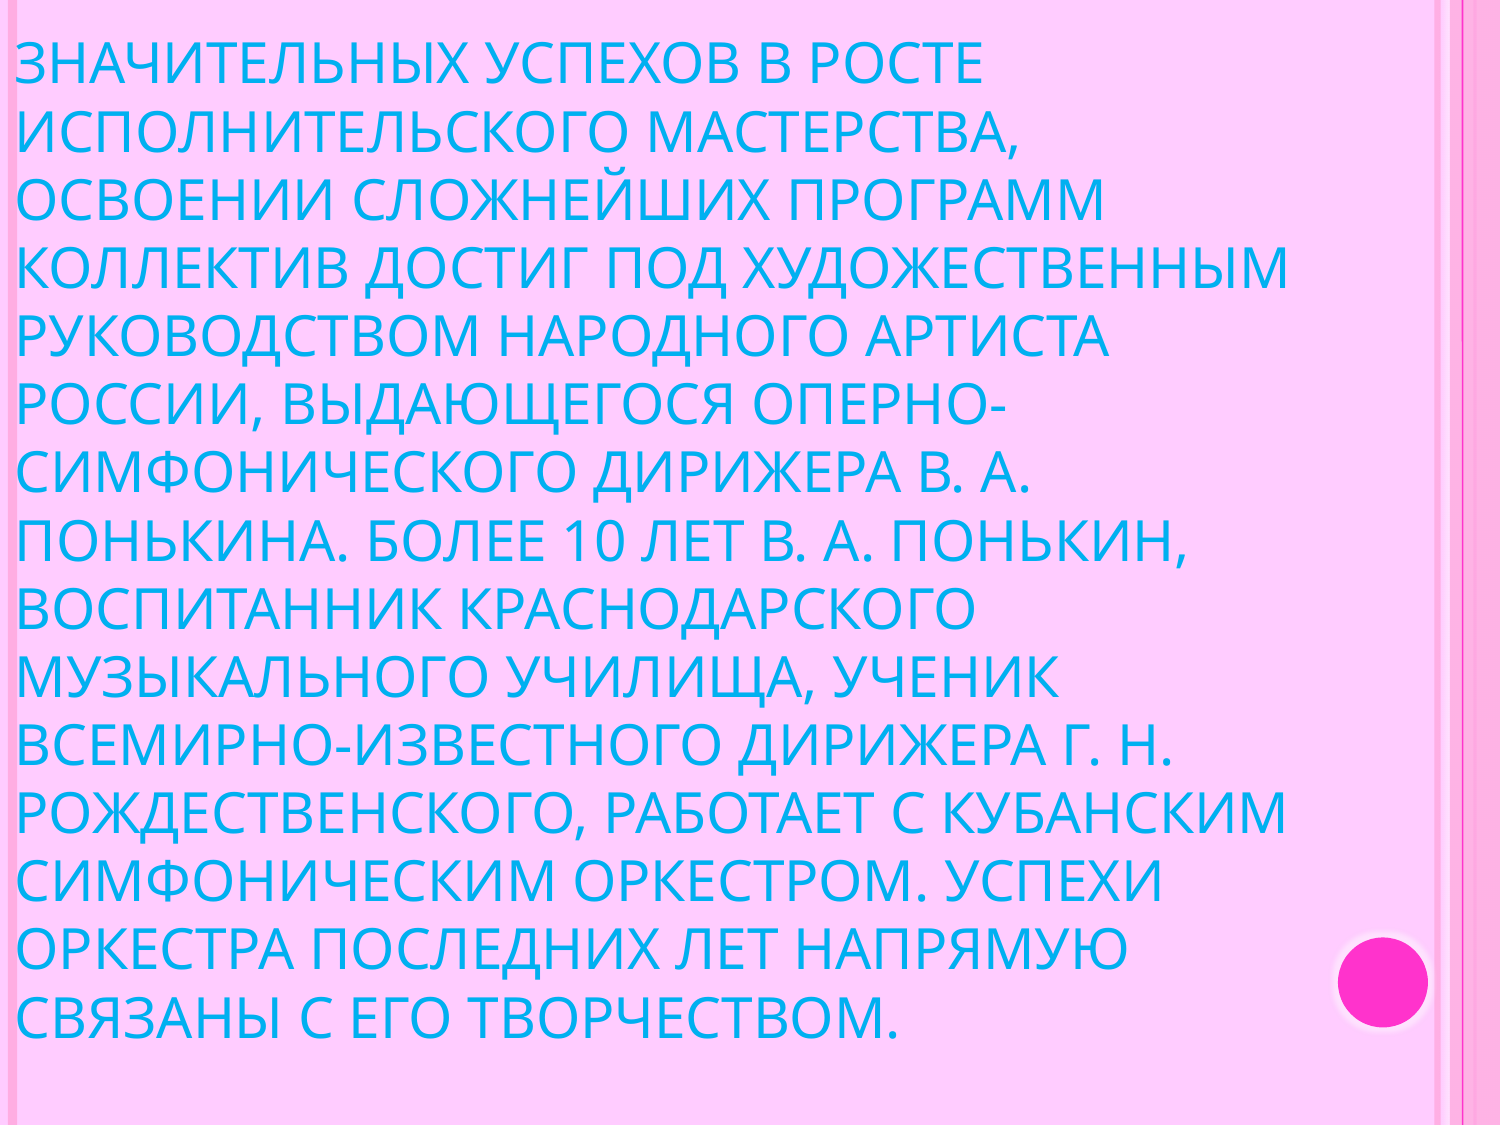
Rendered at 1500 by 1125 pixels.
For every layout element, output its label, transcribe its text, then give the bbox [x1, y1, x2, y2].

title Значительных успехов в росте исполнительского мастерства, освоении сложнейших программ коллектив достиг под художественным руководством народного артиста России, выдающегося оперно-симфонического дирижера В. А. Понькина. Более 10 лет В. А. Понькин, воспитанник Краснодарского музыкального училища, ученик всемирно-известного дирижера Г. Н. Рождественского, работает с Кубанским симфоническим оркестром. Успехи оркестра последних лет напрямую связаны с его творчеством. [0, 0, 1336, 1125]
